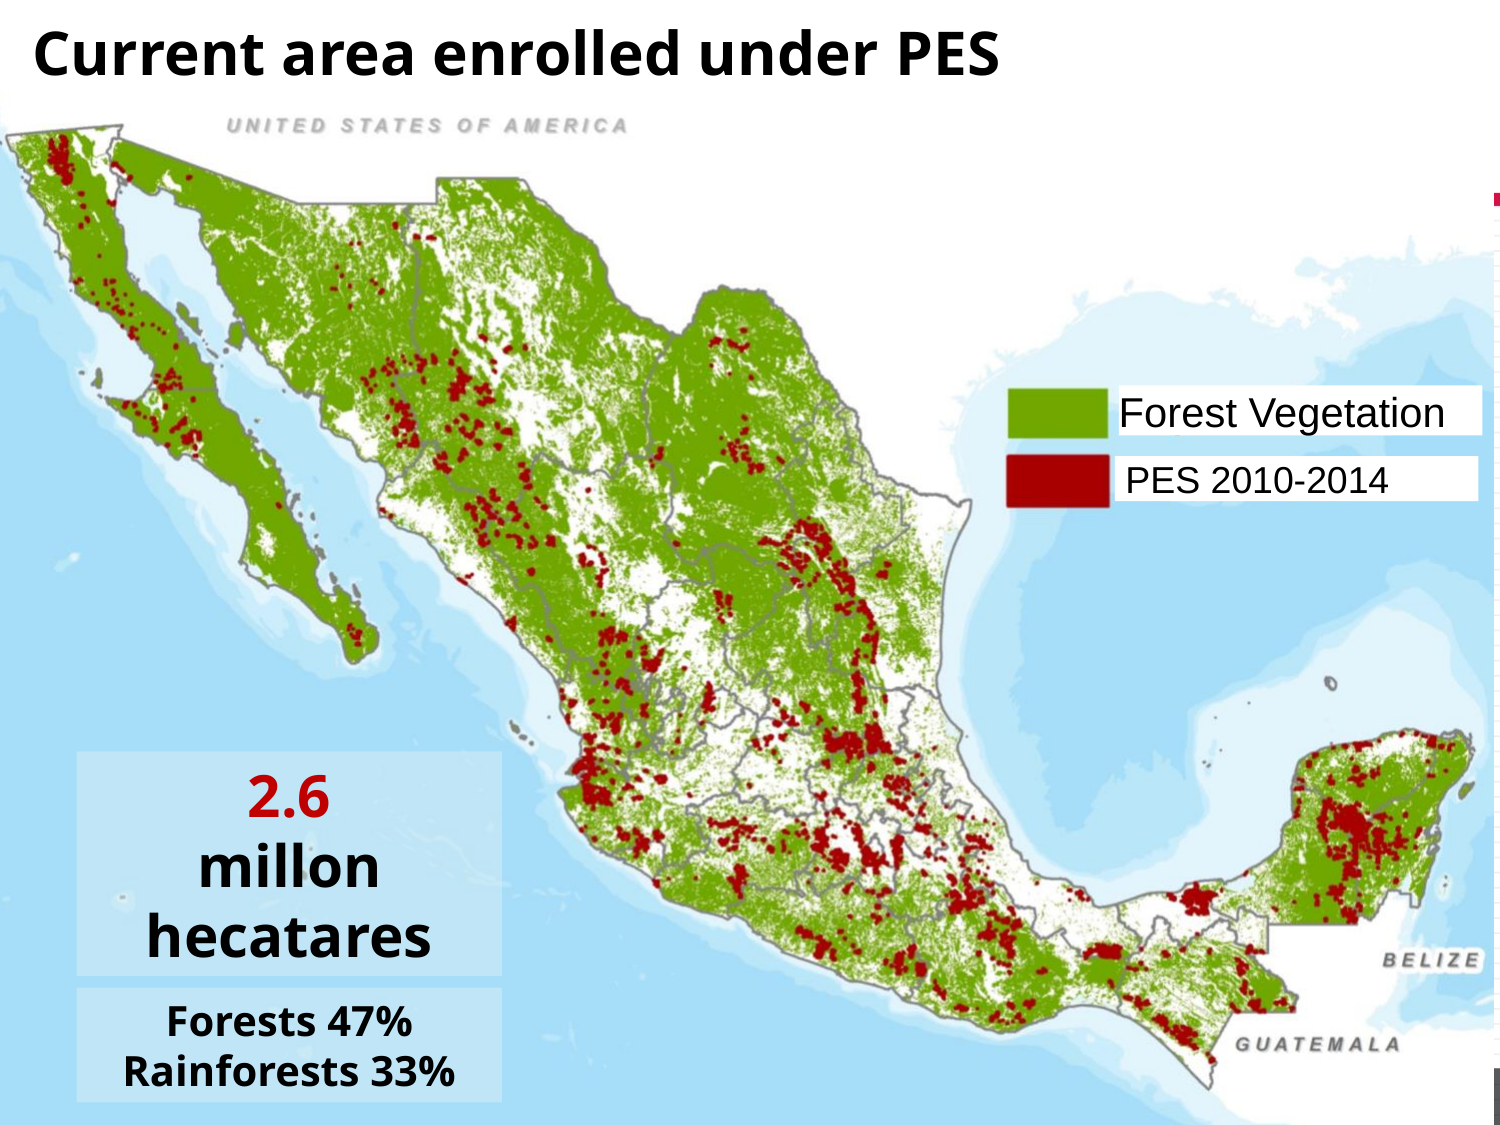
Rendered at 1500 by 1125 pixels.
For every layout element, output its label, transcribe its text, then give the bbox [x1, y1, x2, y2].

text_box Current area enrolled under PES [17, 7, 1388, 74]
picture [0, 0, 1500, 1125]
